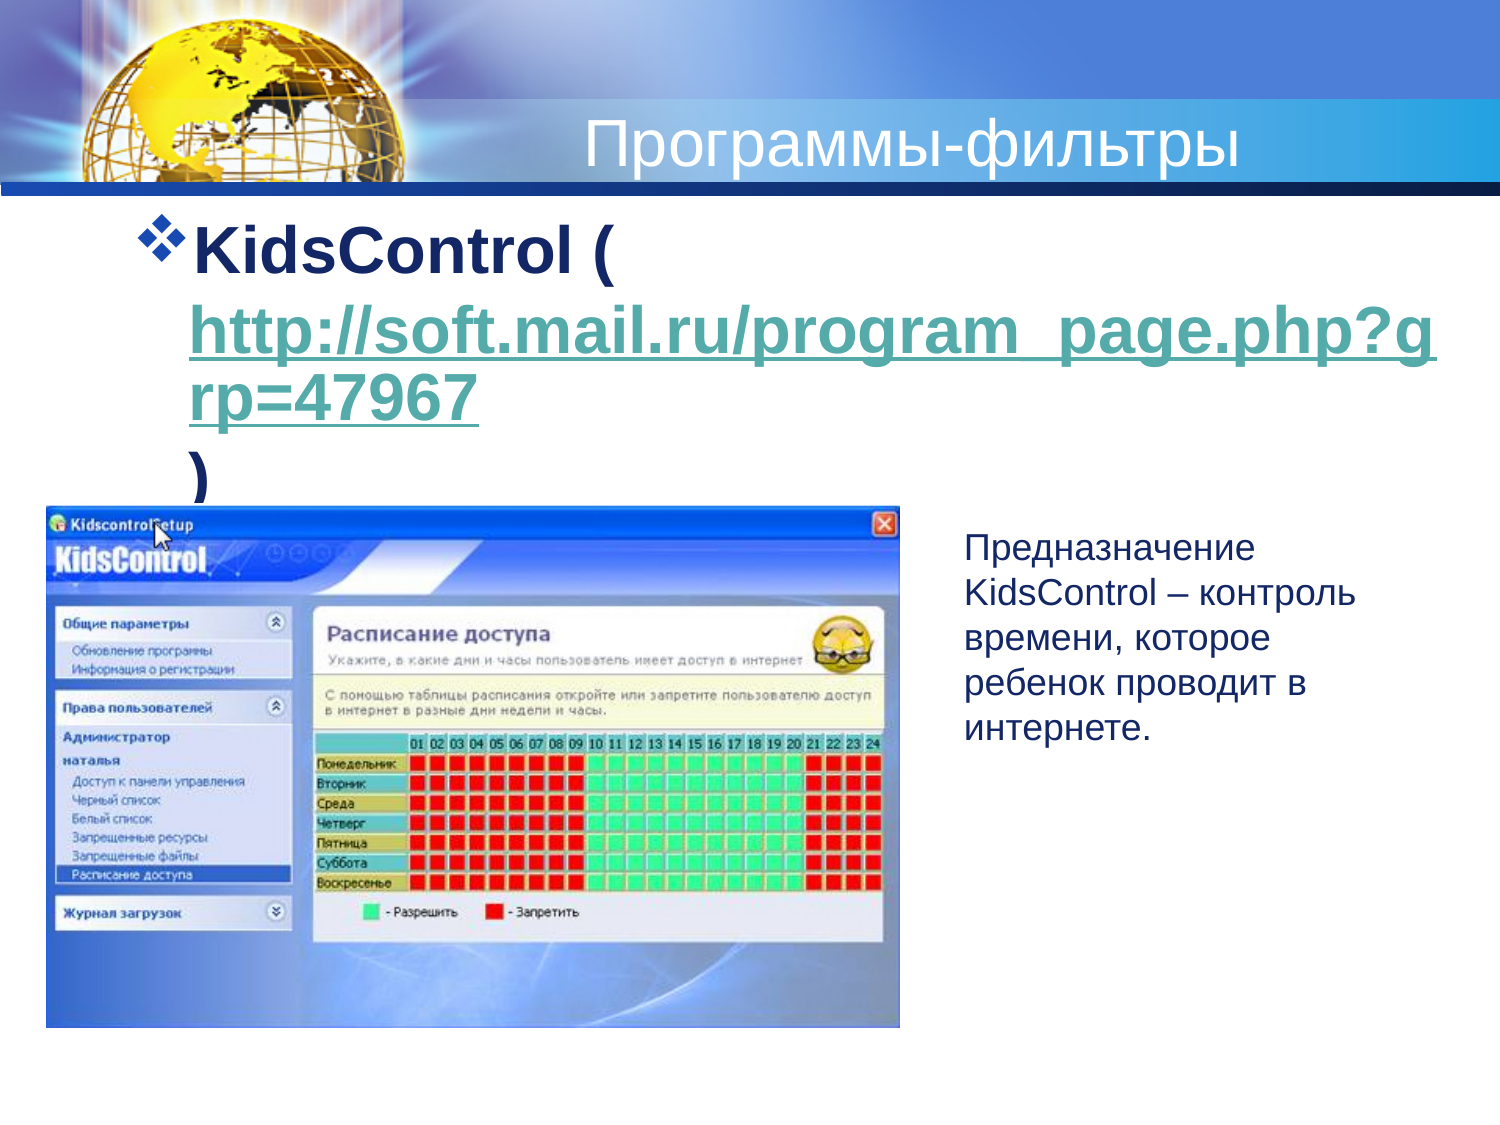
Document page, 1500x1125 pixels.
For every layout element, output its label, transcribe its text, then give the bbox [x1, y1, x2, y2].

title Программы-фильтры [399, 99, 1426, 181]
list KidsControl (http://soft.mail.ru/program_page.php?grp=47967) [116, 198, 1468, 1037]
picture [0, 0, 1500, 185]
picture [46, 503, 901, 1028]
text_box Предназначение KidsControl – контроль времени, которое ребенок проводит в интернете. [949, 515, 1407, 801]
text_box 50% детей выходят в Интернет одни [298, 99, 412, 183]
